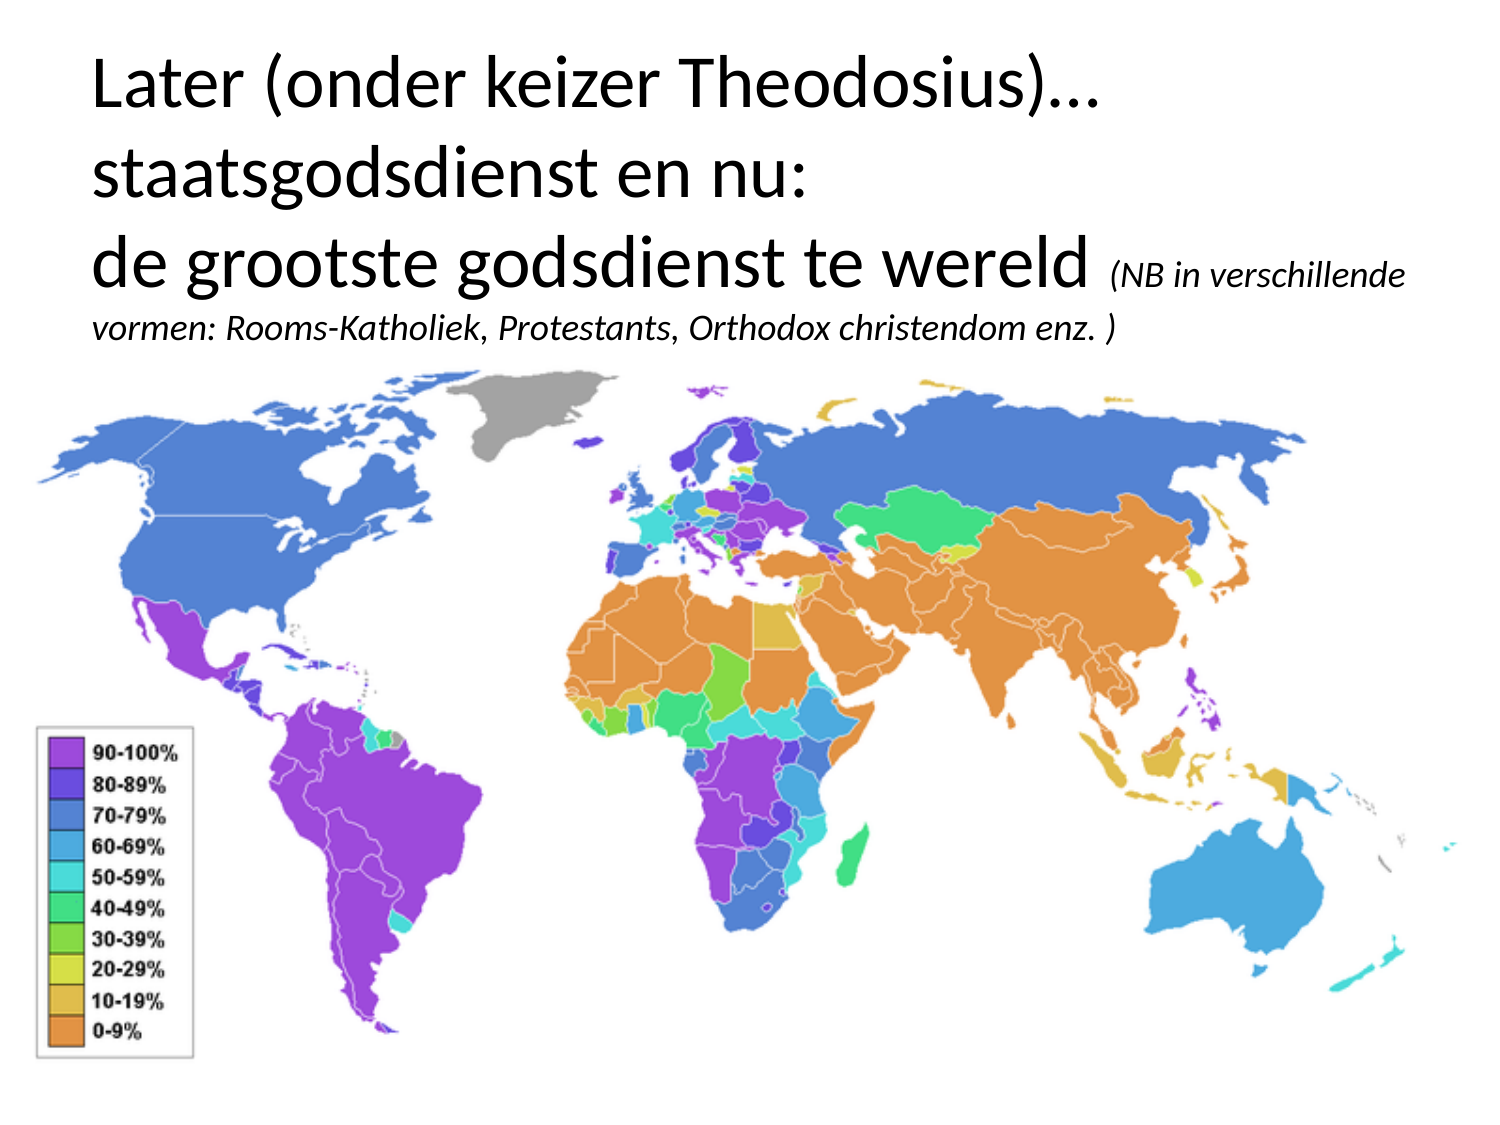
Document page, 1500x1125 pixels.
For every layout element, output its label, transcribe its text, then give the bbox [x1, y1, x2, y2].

title Later (onder keizer Theodosius)… staatsgodsdienst en nu: de grootste godsdienst te wereld (NB in verschillende vormen: Rooms-Katholiek, Protestants, Orthodox christendom enz. ) [76, 19, 1427, 360]
picture [29, 361, 1500, 1065]
